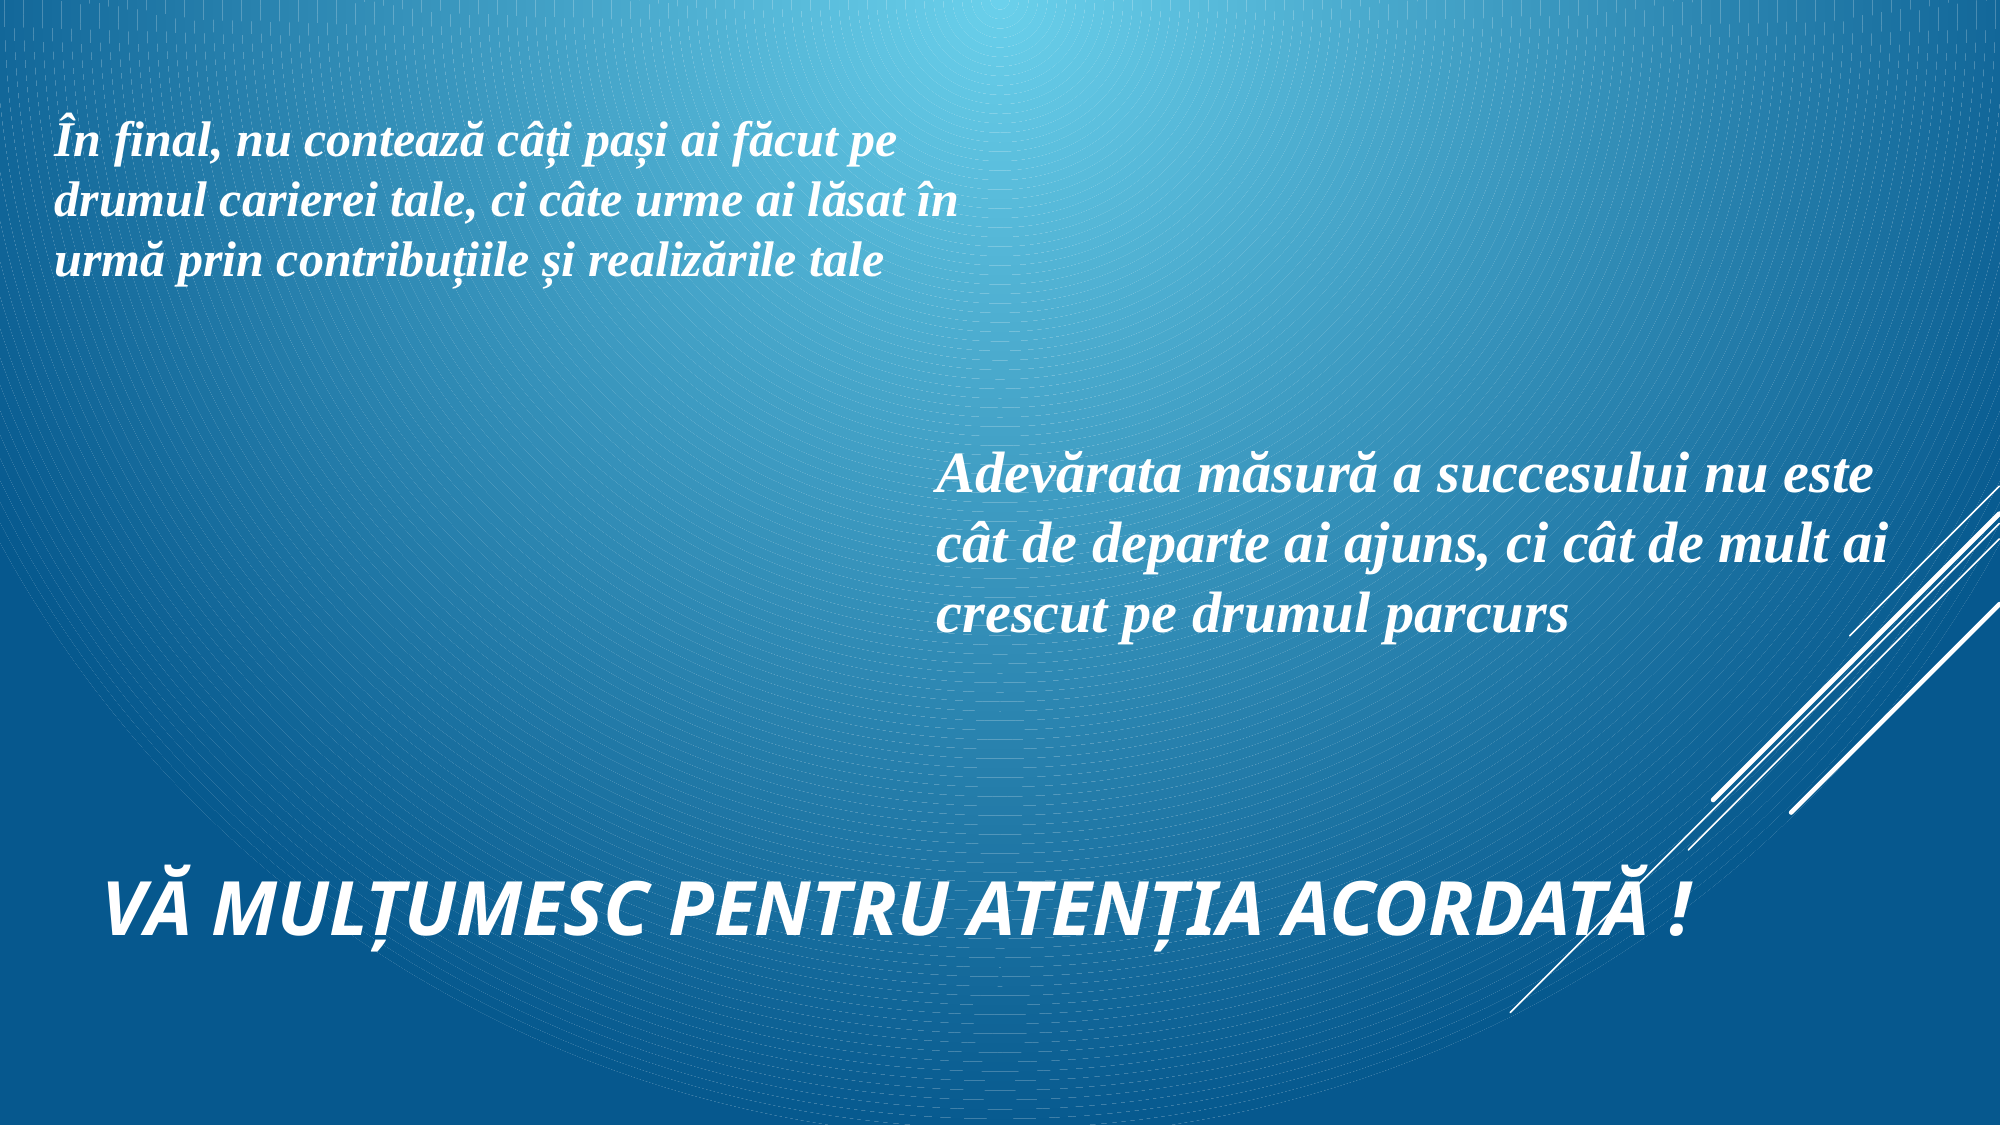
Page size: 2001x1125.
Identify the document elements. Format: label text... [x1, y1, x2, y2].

text_box În final, nu contează câți pași ai făcut pe drumul carierei tale, ci câte urme ai lăsat în urmă prin contribuțiile și realizările tale [39, 99, 1043, 294]
text_box VĂ MULȚUMESC PENTRU ATENȚIA ACORDATĂ ! [87, 853, 1889, 959]
text_box Adevărata măsură a succesului nu este cât de departe ai ajuns, ci cât de mult ai crescut pe drumul parcurs [922, 427, 1925, 652]
